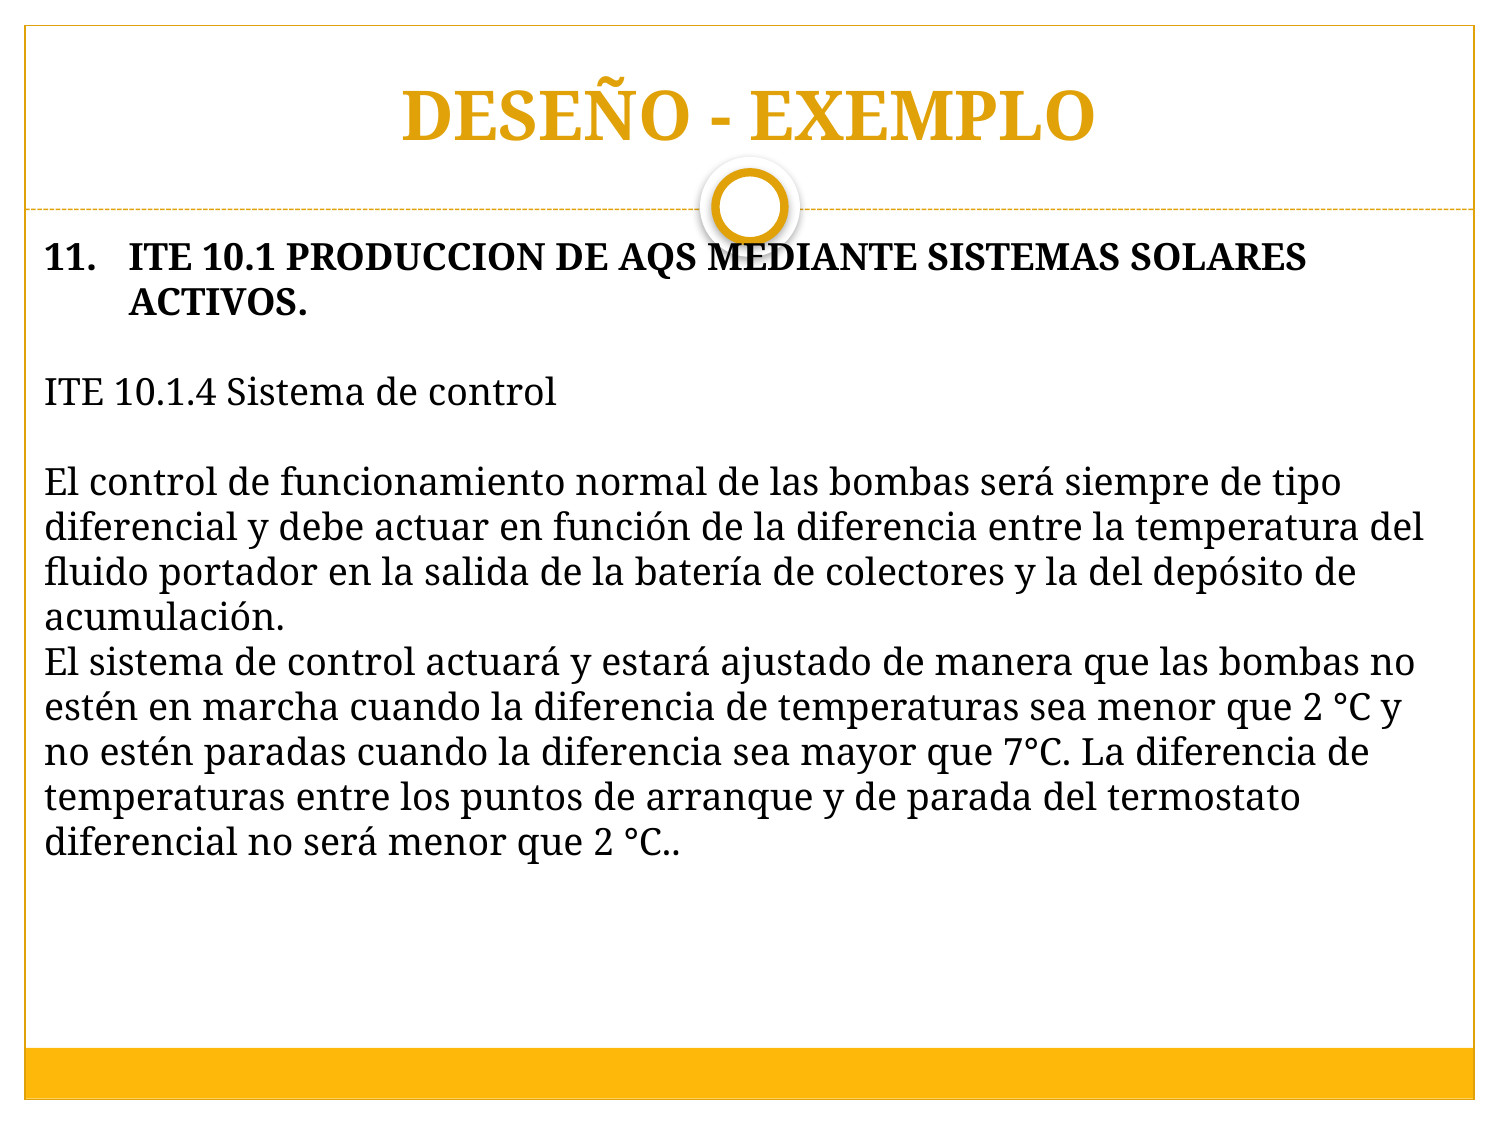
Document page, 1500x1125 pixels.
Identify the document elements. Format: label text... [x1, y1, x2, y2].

text_box ITE 10.1 PRODUCCION DE AQS MEDIANTE SISTEMAS SOLARES ACTIVOS. ITE 10.1.4 Sistema de control El control de funcionamiento normal de las bombas será siempre de tipo diferencial y debe actuar en función de la diferencia entre la temperatura del fluido portador en la salida de la batería de colectores y la del depósito de acumulación. El sistema de control actuará y estará ajustado de manera que las bombas no estén en marcha cuando la diferencia de temperaturas sea menor que 2 °C y no estén paradas cuando la diferencia sea mayor que 7°C. La diferencia de temperaturas entre los puntos de arranque y de parada del termostato diferencial no será menor que 2 °C.. [29, 225, 1471, 871]
title DESEÑO - EXEMPLO [49, 37, 1450, 162]
